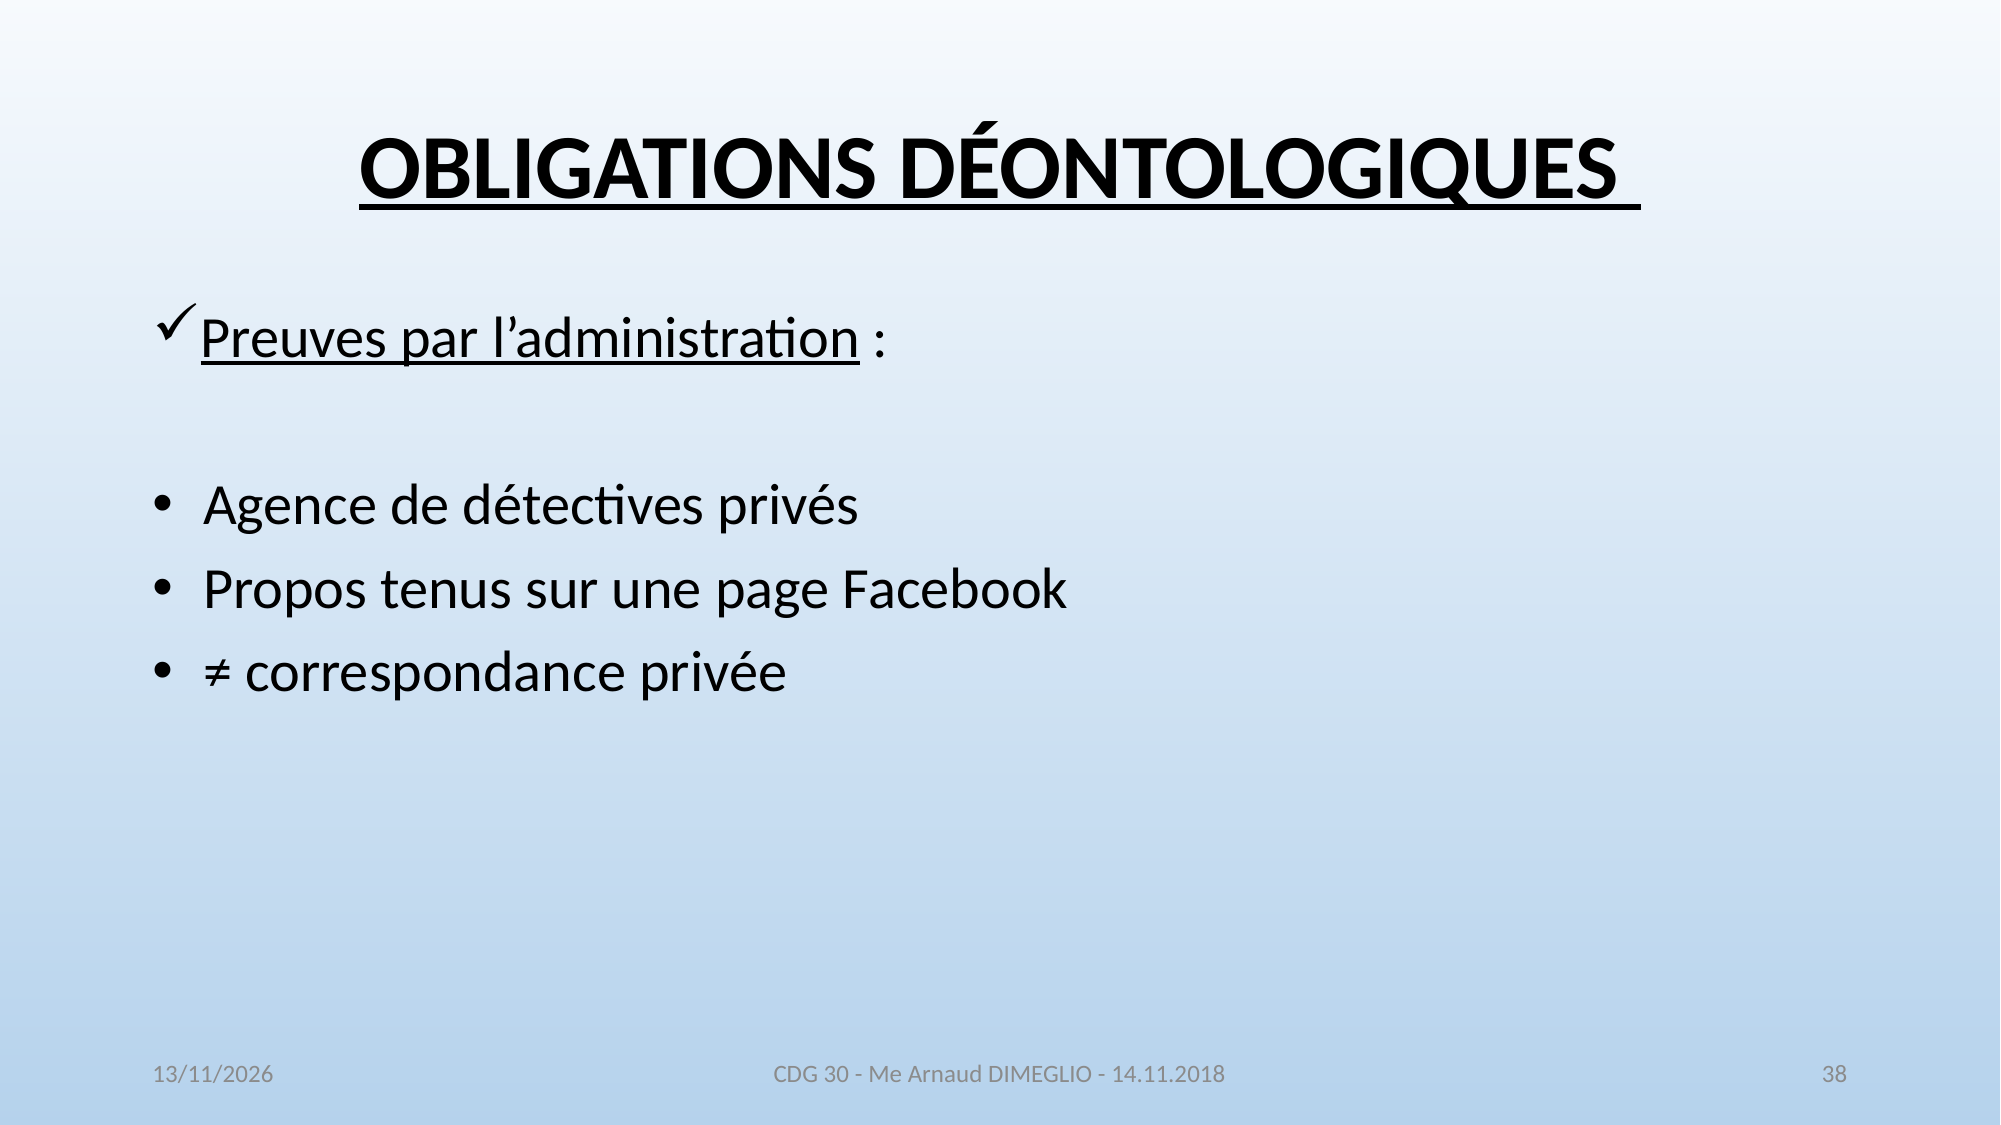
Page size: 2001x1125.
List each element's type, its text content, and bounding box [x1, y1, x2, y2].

title OBLIGATIONS DÉONTOLOGIQUES [137, 59, 1863, 278]
slide_number 38 [1412, 1042, 1863, 1103]
footer CDG 30 - Me Arnaud DIMEGLIO - 14.11.2018 [662, 1042, 1338, 1103]
list Preuves par l’administration : Agence de détectives privés Propos tenus sur une page Facebook ≠ correspondance privée [137, 299, 1863, 1125]
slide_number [137, 1042, 588, 1103]
